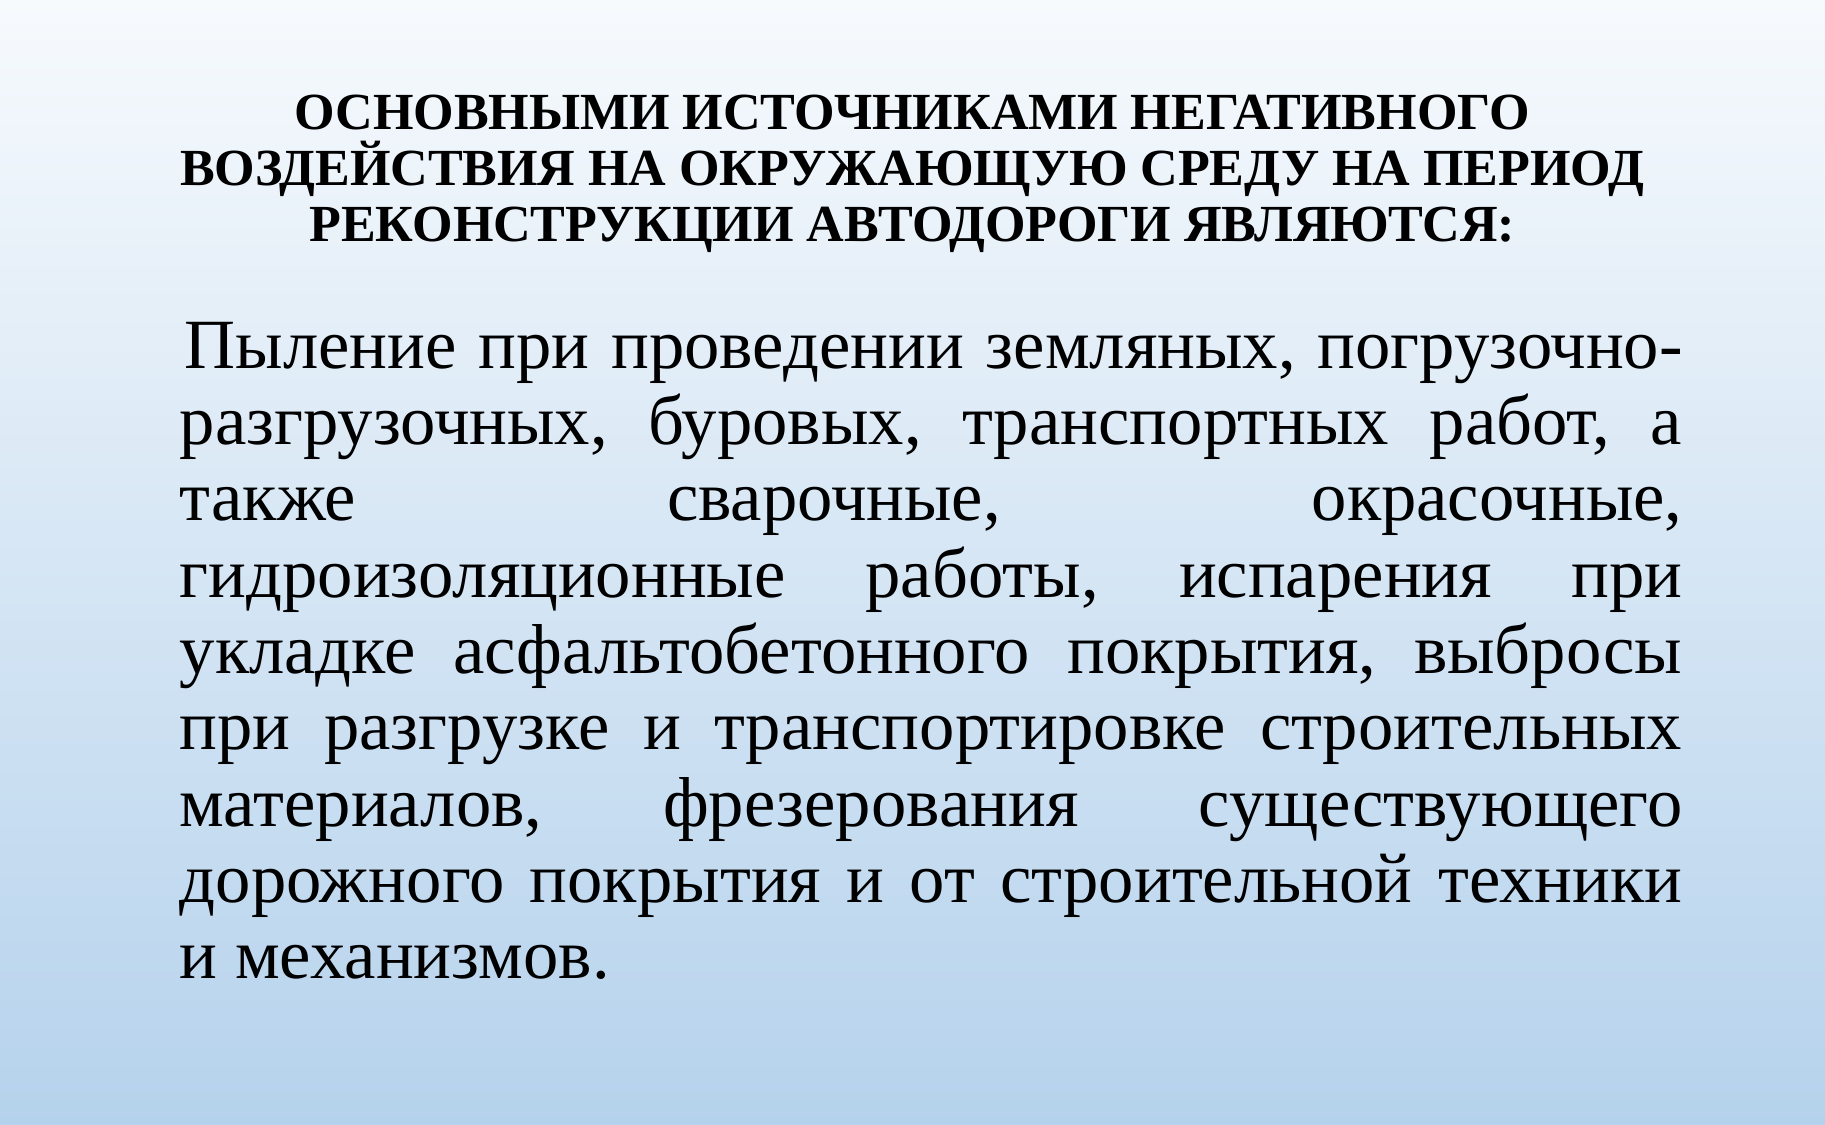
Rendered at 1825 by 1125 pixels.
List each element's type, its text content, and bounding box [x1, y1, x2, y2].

list Пыление при проведении земляных, погрузочно-разгрузочных, буровых, транспортных работ, а также сварочные, окрасочные, гидроизоляционные работы, испарения при укладке асфальтобетонного покрытия, выбросы при разгрузке и транспортировке строительных материалов, фрезерования существующего дорожного покрытия и от строительной техники и механизмов. [125, 299, 1700, 1014]
title ОСНОВНЫМИ ИСТОЧНИКАМИ НЕГАТИВНОГО ВОЗДЕЙСТВИЯ НА ОКРУЖАЮЩУЮ СРЕДУ НА ПЕРИОД РЕКОНСТРУКЦИИ АВТОДОРОГИ ЯВЛЯЮТСЯ: [125, 59, 1700, 278]
